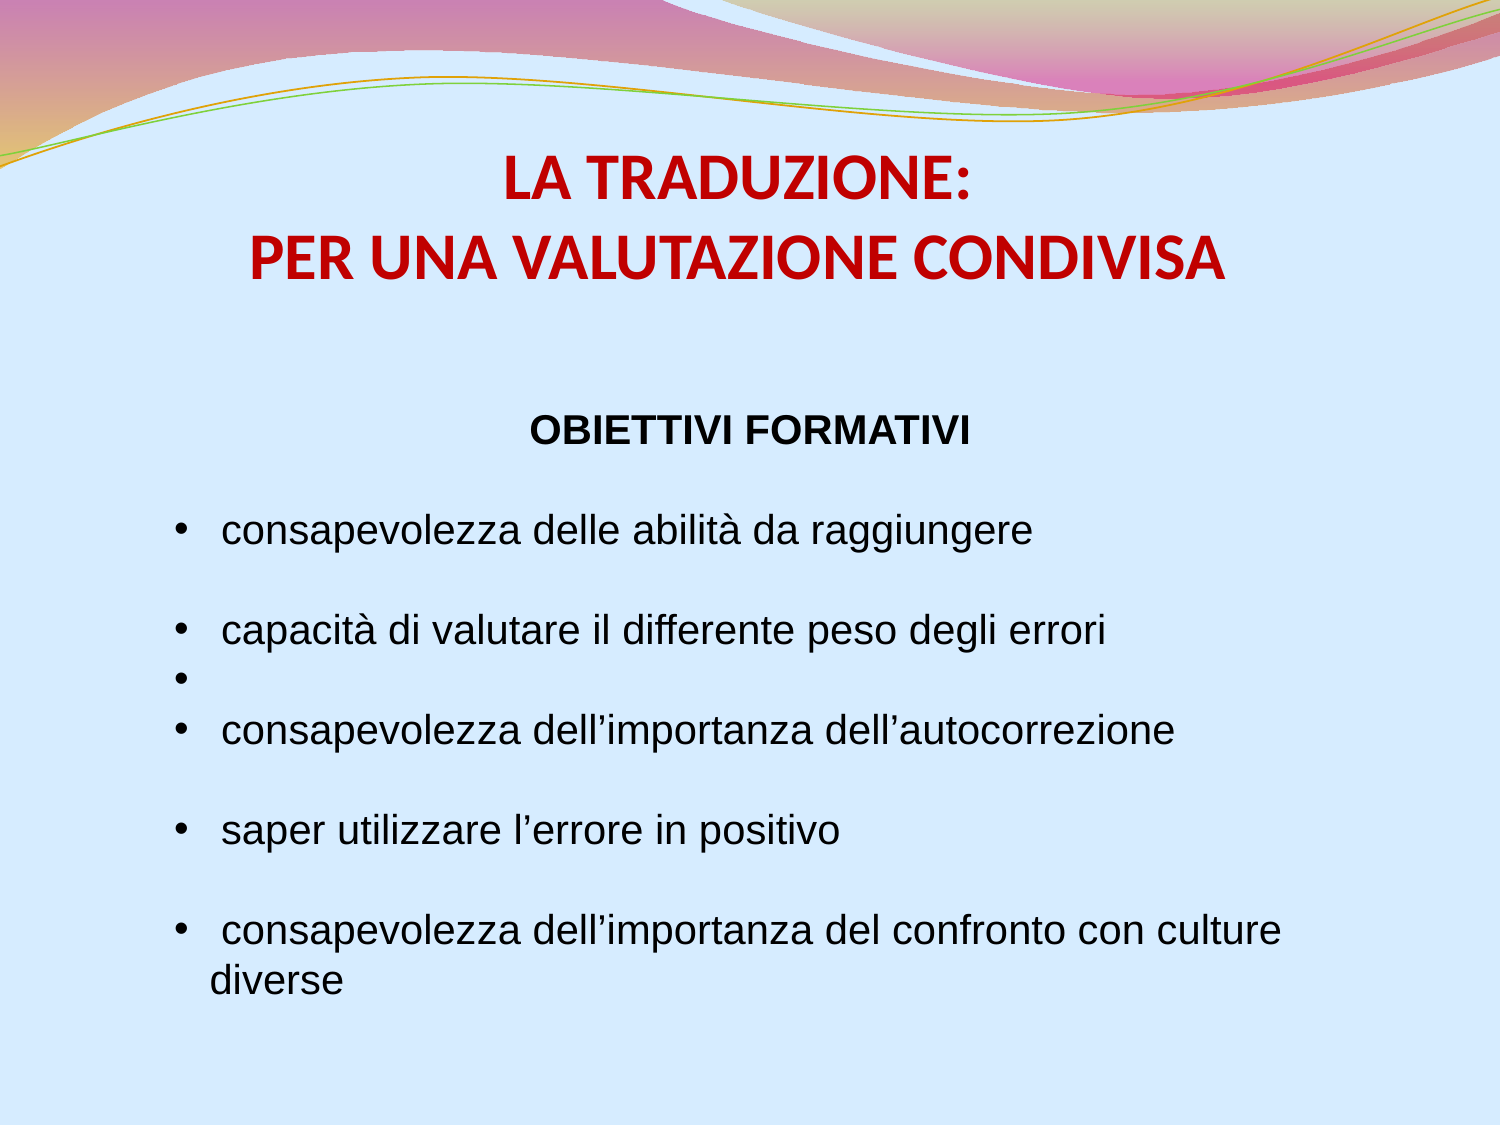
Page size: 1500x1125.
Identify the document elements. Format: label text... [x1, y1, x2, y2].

text_box OBIETTIVI FORMATIVI consapevolezza delle abilità da raggiungere capacità di valutare il differente peso degli errori consapevolezza dell’importanza dell’autocorrezione saper utilizzare l’errore in positivo consapevolezza dell’importanza del confronto con culture diverse [159, 395, 1341, 1011]
text_box LA TRADUZIONE: PER UNA VALUTAZIONE CONDIVISA [159, 125, 1317, 301]
